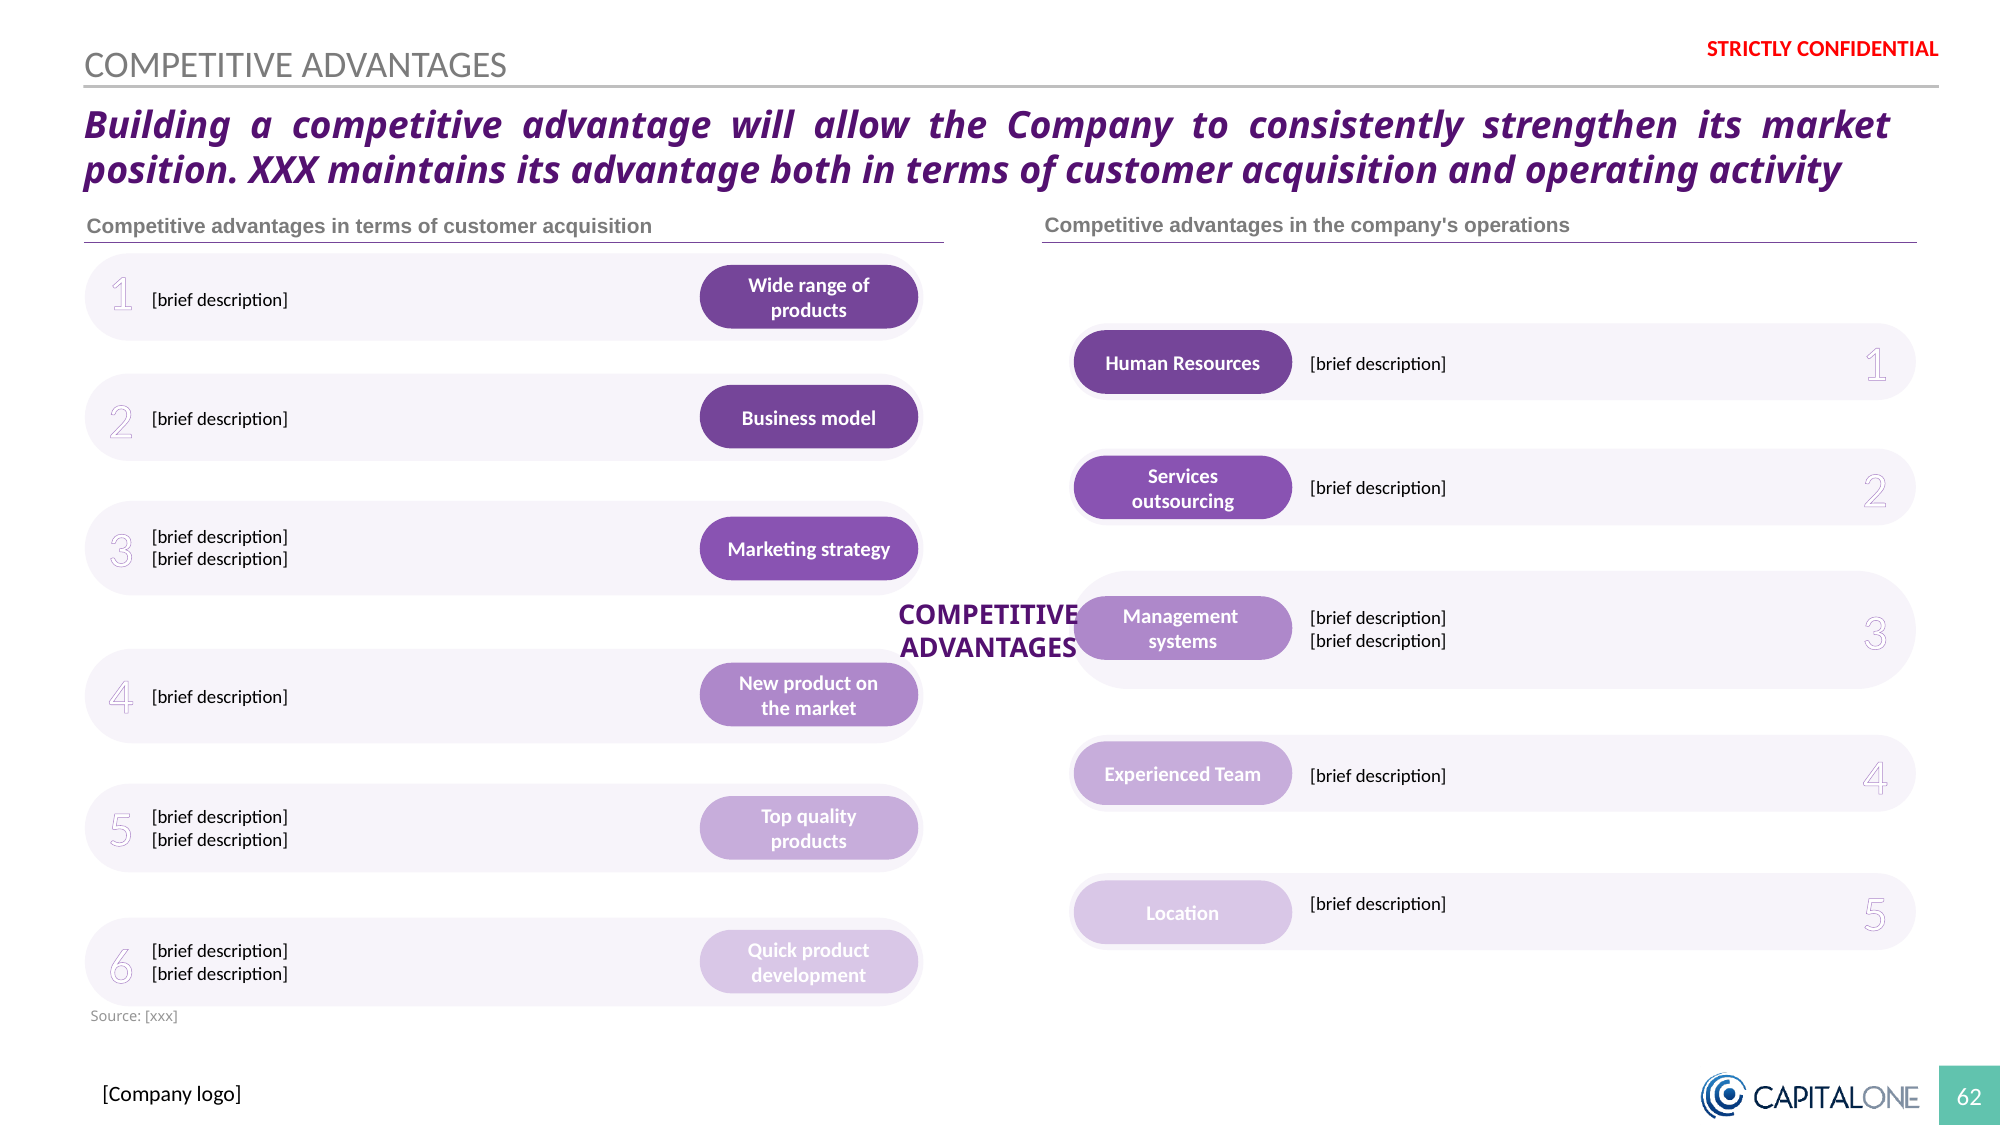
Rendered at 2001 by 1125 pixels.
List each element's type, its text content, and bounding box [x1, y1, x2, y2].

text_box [84, 500, 924, 596]
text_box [84, 252, 924, 341]
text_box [1069, 873, 1916, 951]
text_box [84, 917, 924, 1007]
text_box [84, 783, 924, 873]
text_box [1069, 734, 1916, 813]
text_box COMPETITIVE ADVANTAGES [69, 30, 1900, 70]
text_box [1069, 448, 1916, 526]
text_box Competitive advantages in the company's operations [1044, 204, 1868, 242]
text_box Competitive advantages in terms of customer acquisition [86, 204, 910, 242]
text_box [84, 648, 924, 744]
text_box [1069, 570, 1916, 689]
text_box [84, 373, 924, 461]
text_box COMPETITIVE ADVANTAGES [863, 590, 1069, 671]
text_box Source: [xxx] [75, 999, 713, 1032]
picture [1700, 1066, 1933, 1125]
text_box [1069, 322, 1916, 401]
text_box Building a competitive advantage will allow the Company to consistently strengthen its market position. XXX maintains its advantage both in terms of customer acquisition and operating activity [83, 101, 1893, 282]
